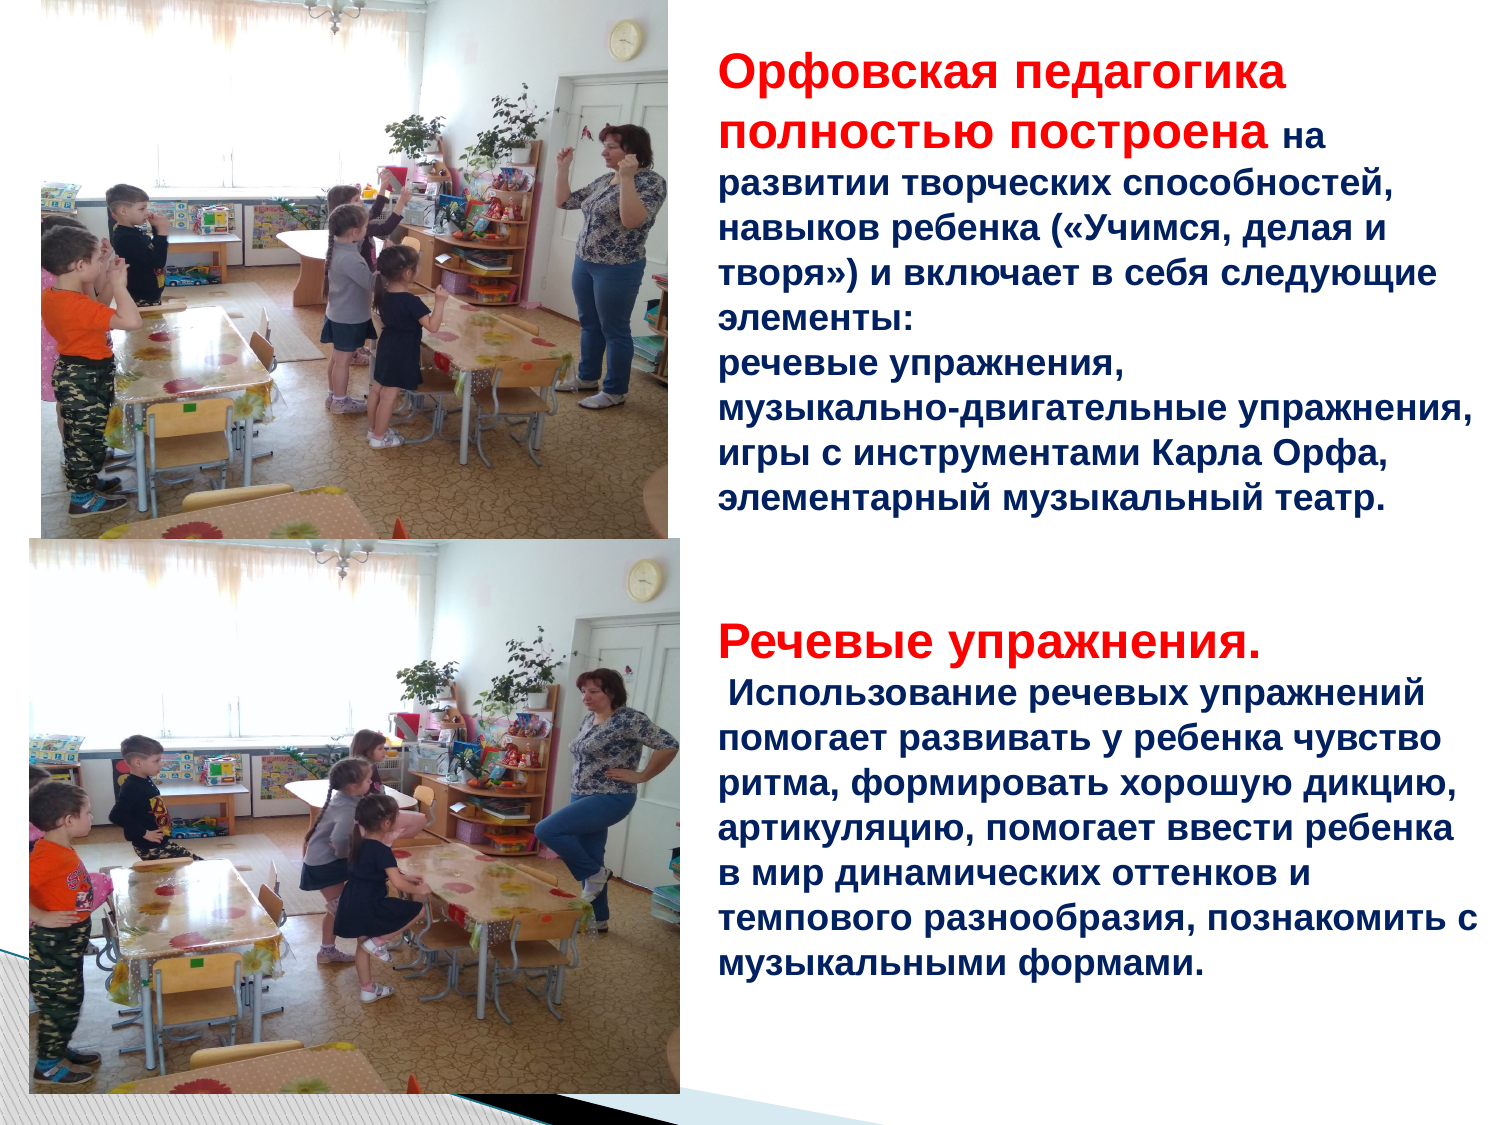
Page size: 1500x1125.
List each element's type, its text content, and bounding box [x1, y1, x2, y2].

text_box Орфовская педагогика полностью построена на развитии творческих способностей, навыков ребенка («Учимся, делая и творя») и включает в себя следующие элементы: речевые упражнения, музыкально-двигательные упражнения, игры с инструментами Карла Орфа, элементарный музыкальный театр. Речевые упражнения. Использование речевых упражнений помогает развивать у ребенка чувство ритма, формировать хорошую дикцию, артикуляцию, помогает ввести ребенка в мир динамических оттенков и темпового разнообразия, познакомить с музыкальными формами. [702, 30, 1500, 1036]
picture [41, 0, 668, 540]
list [29, 538, 680, 1095]
